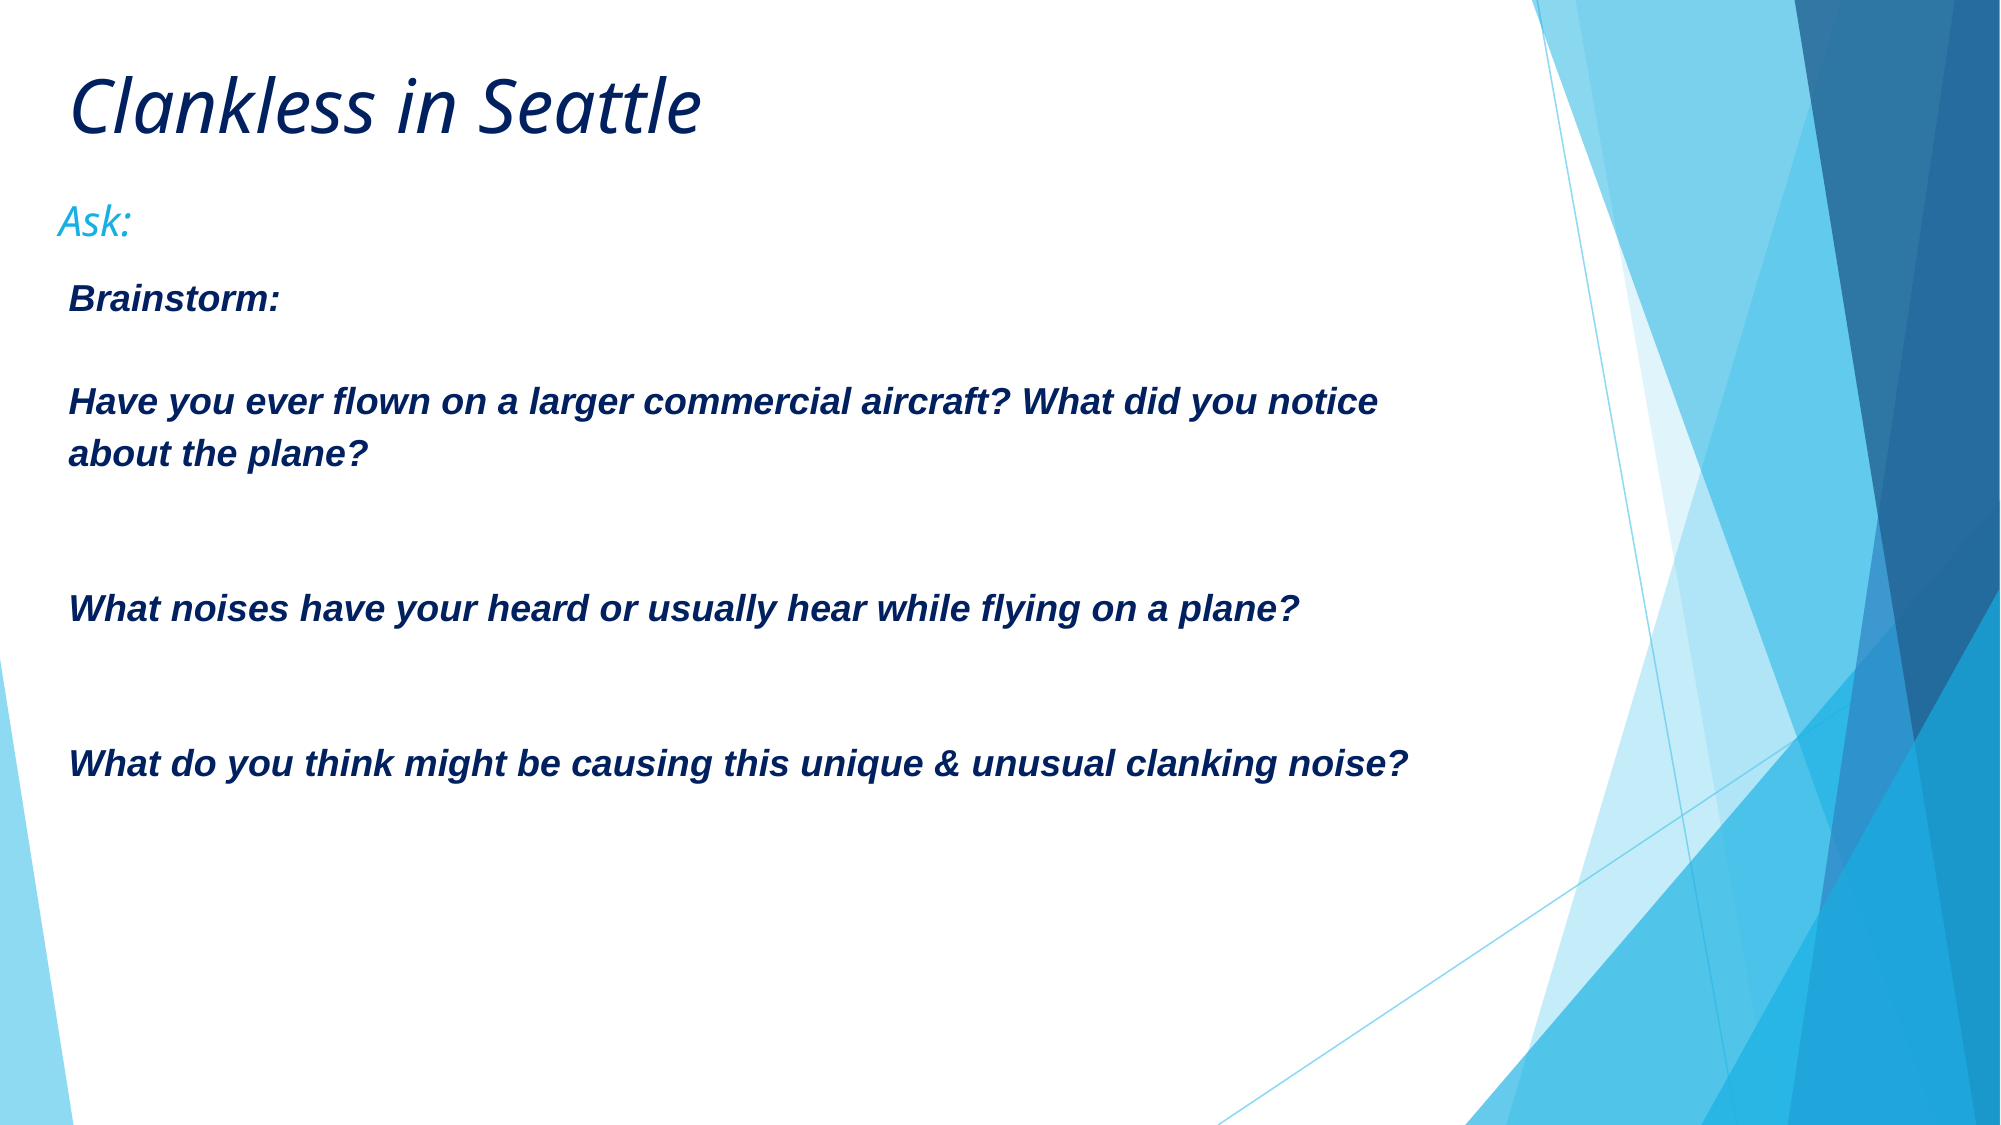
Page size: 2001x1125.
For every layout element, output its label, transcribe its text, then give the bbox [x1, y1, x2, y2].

text_box Ask: [43, 187, 189, 253]
title Clankless in Seattle [53, 51, 816, 188]
list Brainstorm: Have you ever flown on a larger commercial aircraft? What did you notice about the plane? What noises have your heard or usually hear while flying on a plane? What do you think might be causing this unique & unusual clanking noise? [53, 259, 1493, 1010]
